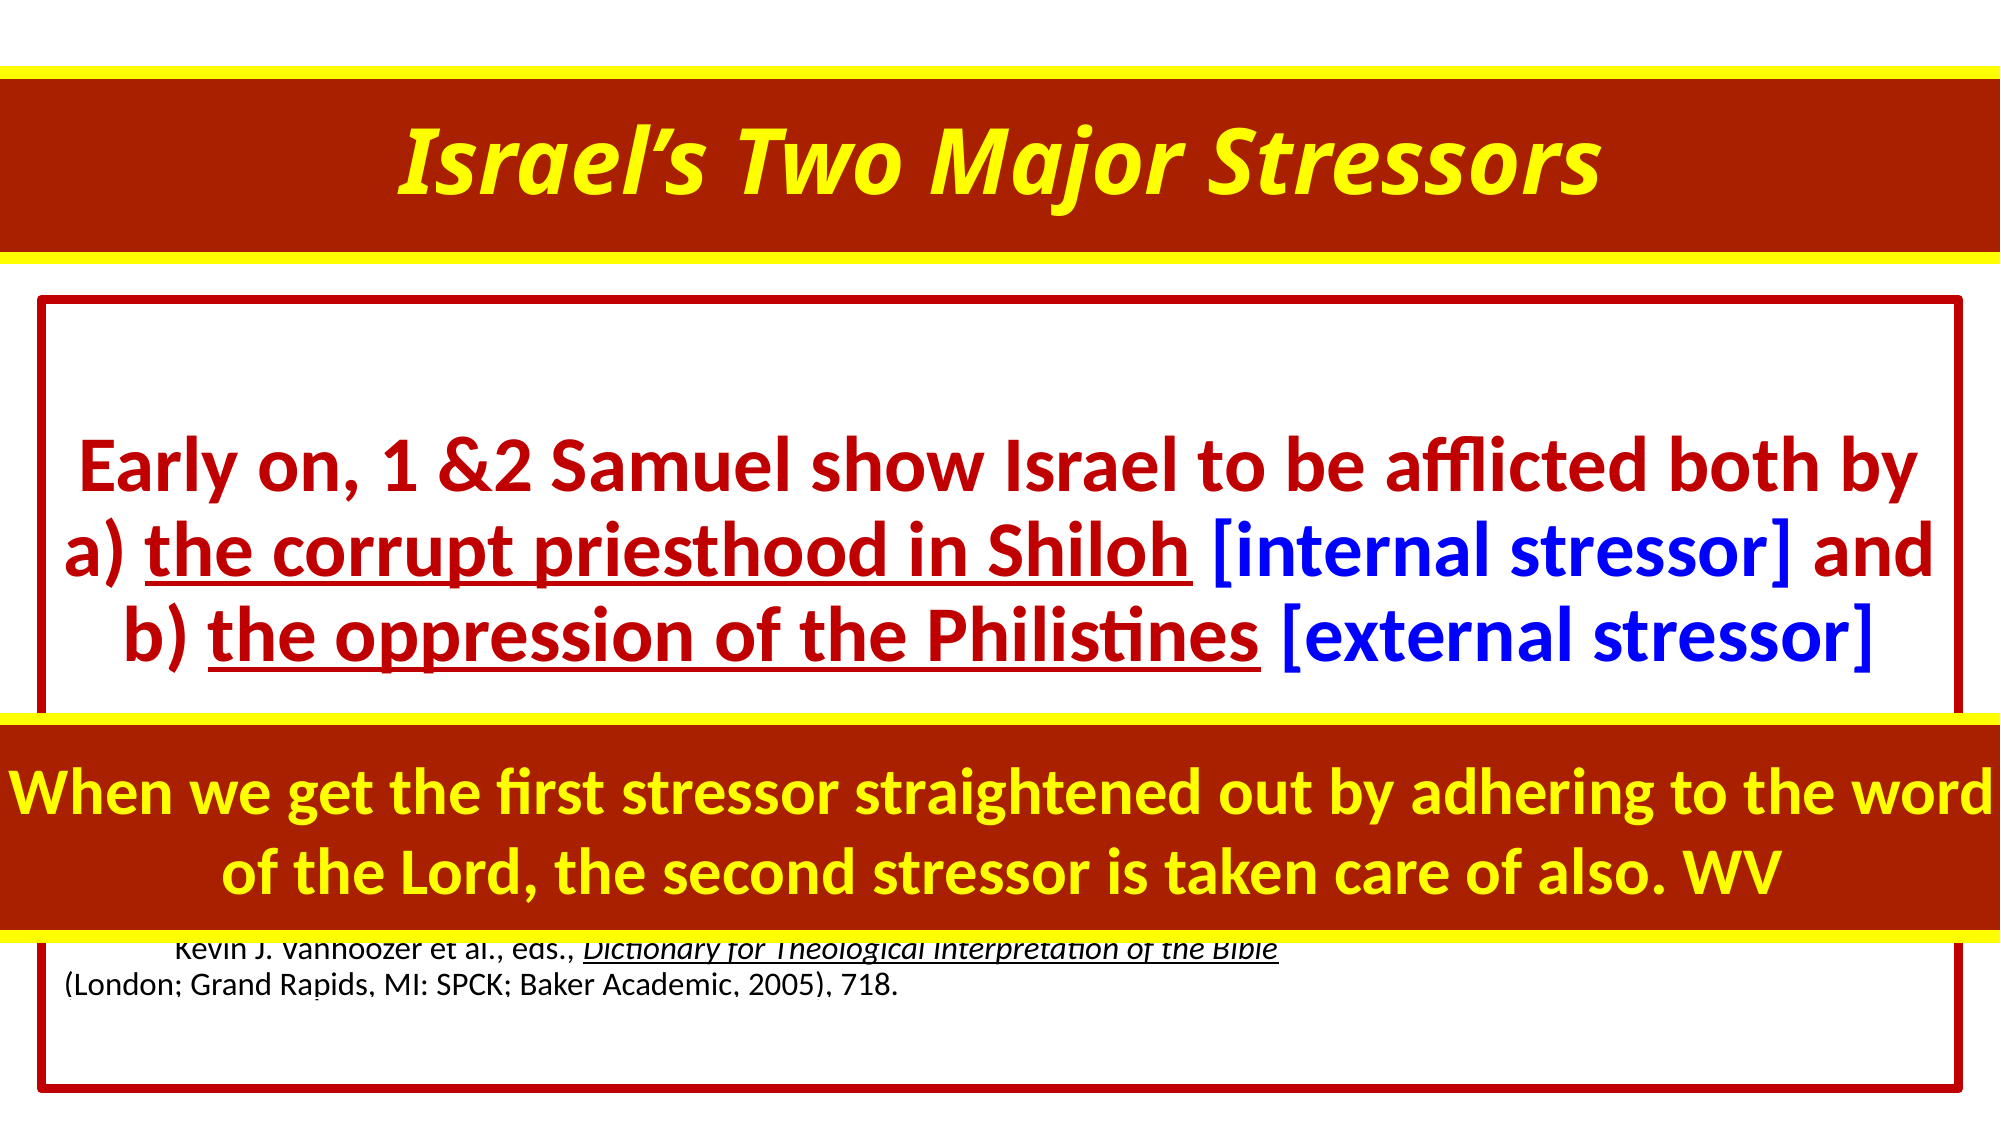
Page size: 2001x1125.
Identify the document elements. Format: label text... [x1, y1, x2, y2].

text_box When we get the first stressor straightened out by adhering to the word of the Lord, the second stressor is taken care of also. WV [0, 718, 2000, 938]
list Early on, 1 &2 Samuel show Israel to be afflicted both by a) the corrupt priesthood in Shiloh [internal stressor] and b) the oppression of the Philistines [external stressor] Kevin J. Vanhoozer et al., eds., Dictionary for Theological Interpretation of the Bible (London; Grand Rapids, MI: SPCK; Baker Academic, 2005), 718. [41, 938, 1959, 1089]
title Israel’s Two Major Stressors [0, 72, 2000, 258]
list Early on, 1 &2 Samuel show Israel to be afflicted both by a) the corrupt priesthood in Shiloh [internal stressor] and b) the oppression of the Philistines [external stressor] Kevin J. Vanhoozer et al., eds., Dictionary for Theological Interpretation of the Bible (London; Grand Rapids, MI: SPCK; Baker Academic, 2005), 718. [41, 299, 1959, 718]
